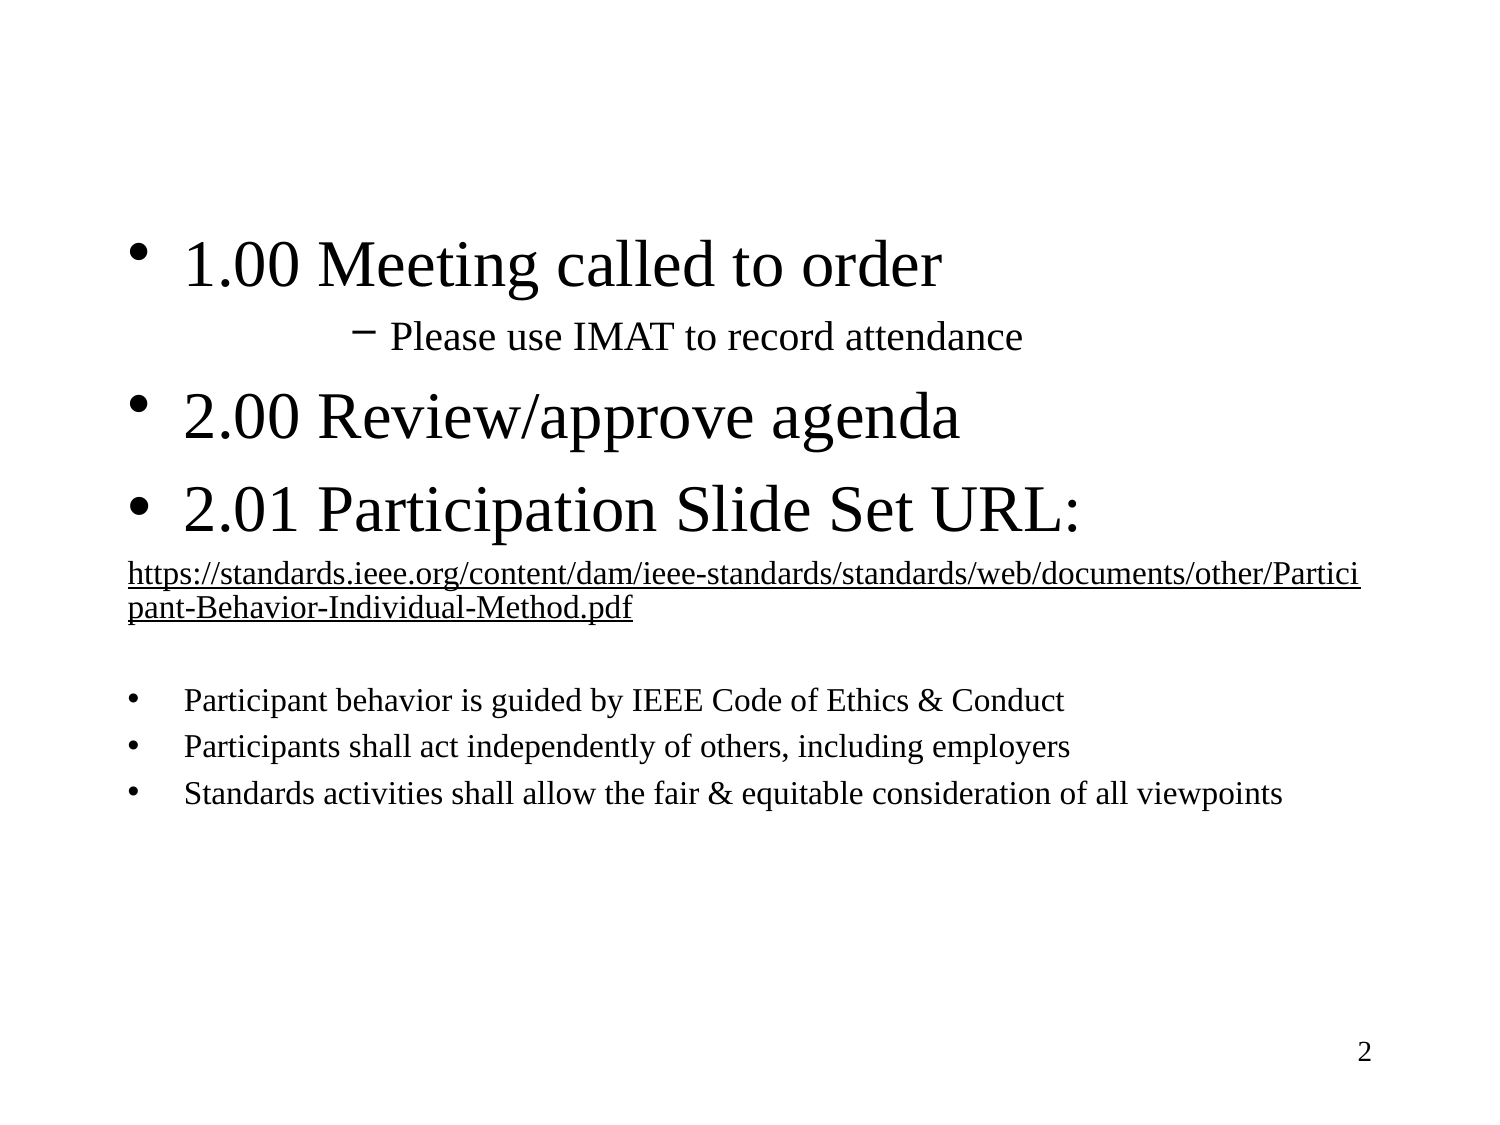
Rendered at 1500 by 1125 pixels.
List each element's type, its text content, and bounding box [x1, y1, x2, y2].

slide_number 2 [1074, 1024, 1388, 1101]
list 1.00 Meeting called to order Please use IMAT to record attendance 2.00 Review/approve agenda 2.01 Participation Slide Set URL: https://standards.ieee.org/content/dam/ieee-standards/standards/web/documents/other/Participant-Behavior-Individual-Method.pdf Participant behavior is guided by IEEE Code of Ethics & Conduct Participants shall act independently of others, including employers Standards activities shall allow the fair & equitable consideration of all viewpoints [112, 212, 1388, 1001]
